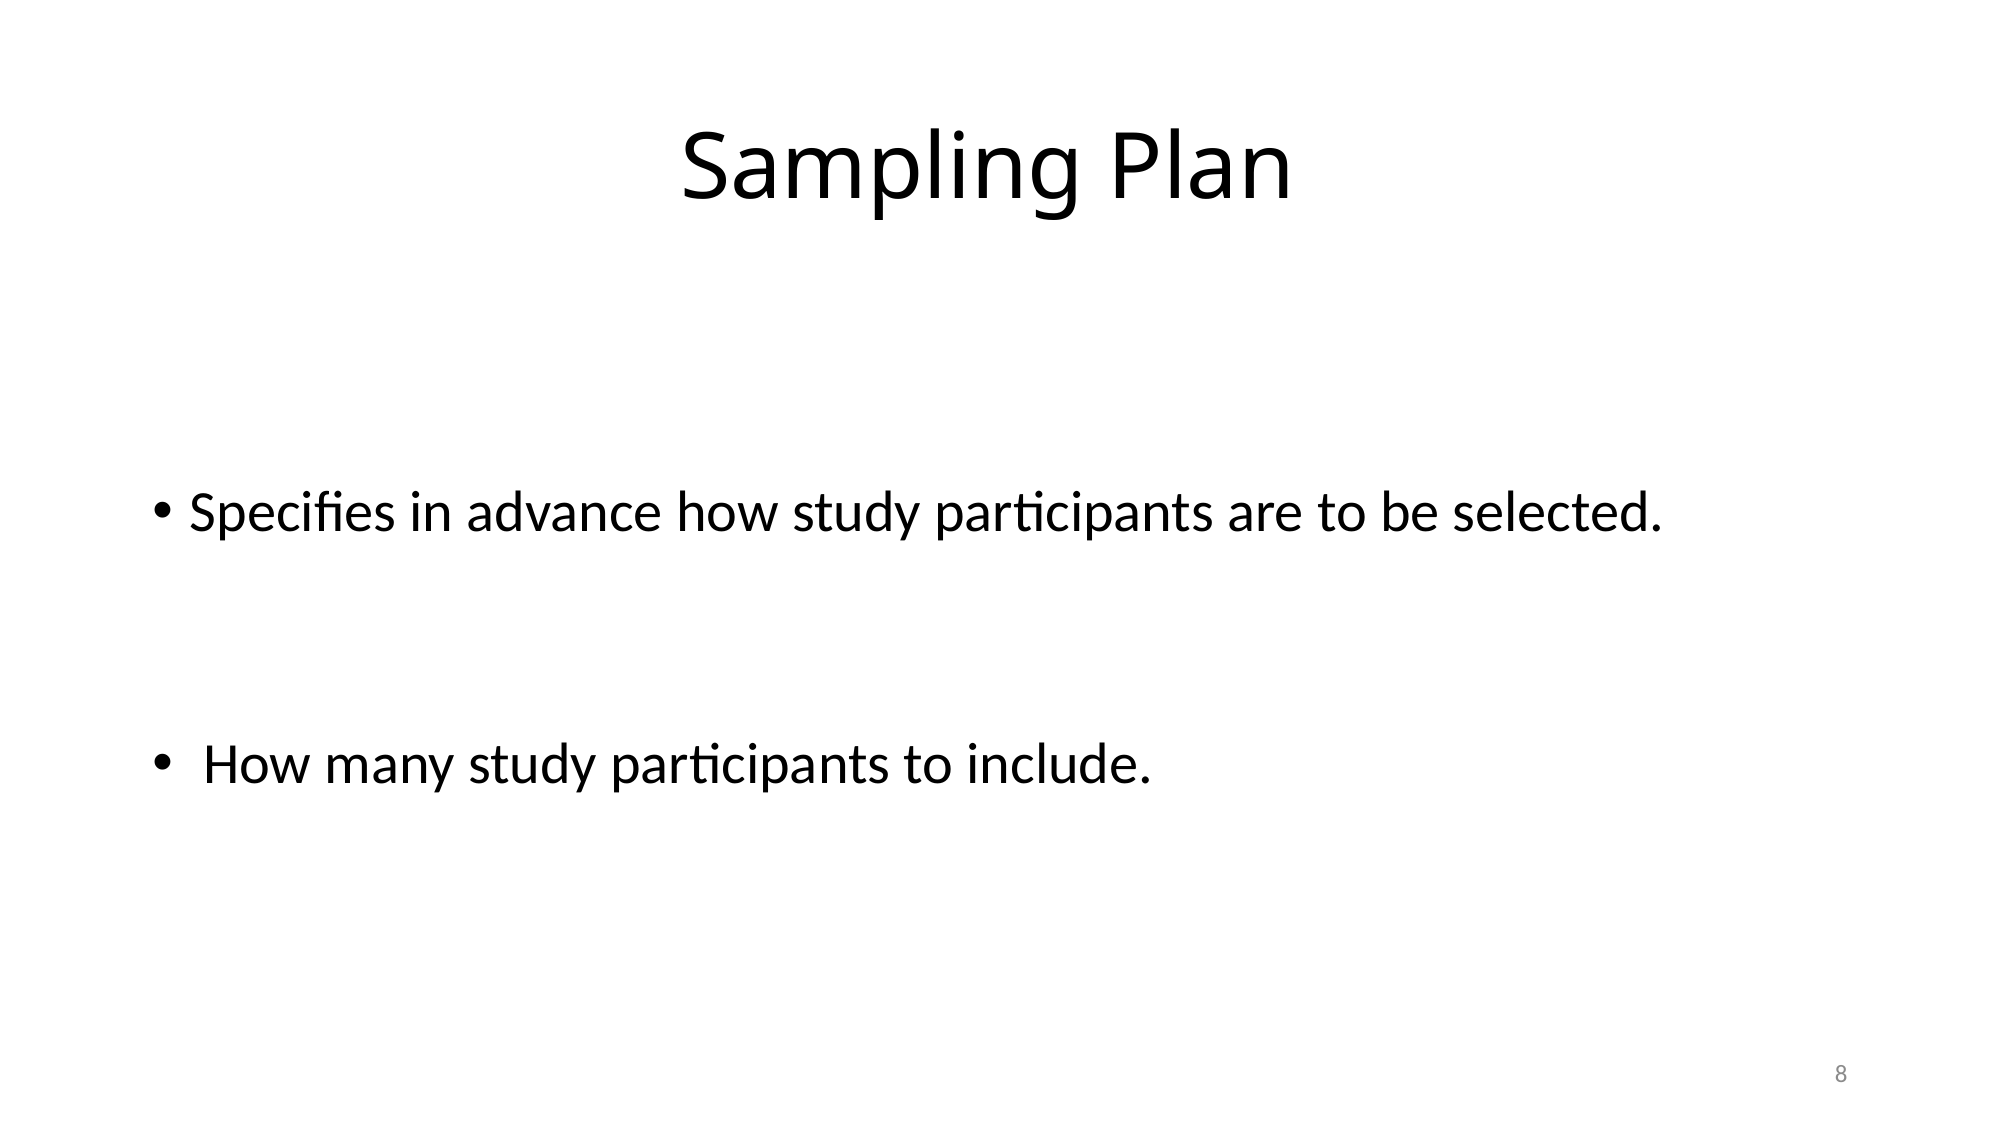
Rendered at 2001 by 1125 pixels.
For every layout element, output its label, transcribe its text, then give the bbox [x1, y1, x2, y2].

title Sampling Plan [137, 59, 1863, 278]
list Specifies in advance how study participants are to be selected. How many study participants to include. [137, 299, 1863, 1014]
slide_number 8 [1412, 1042, 1863, 1103]
